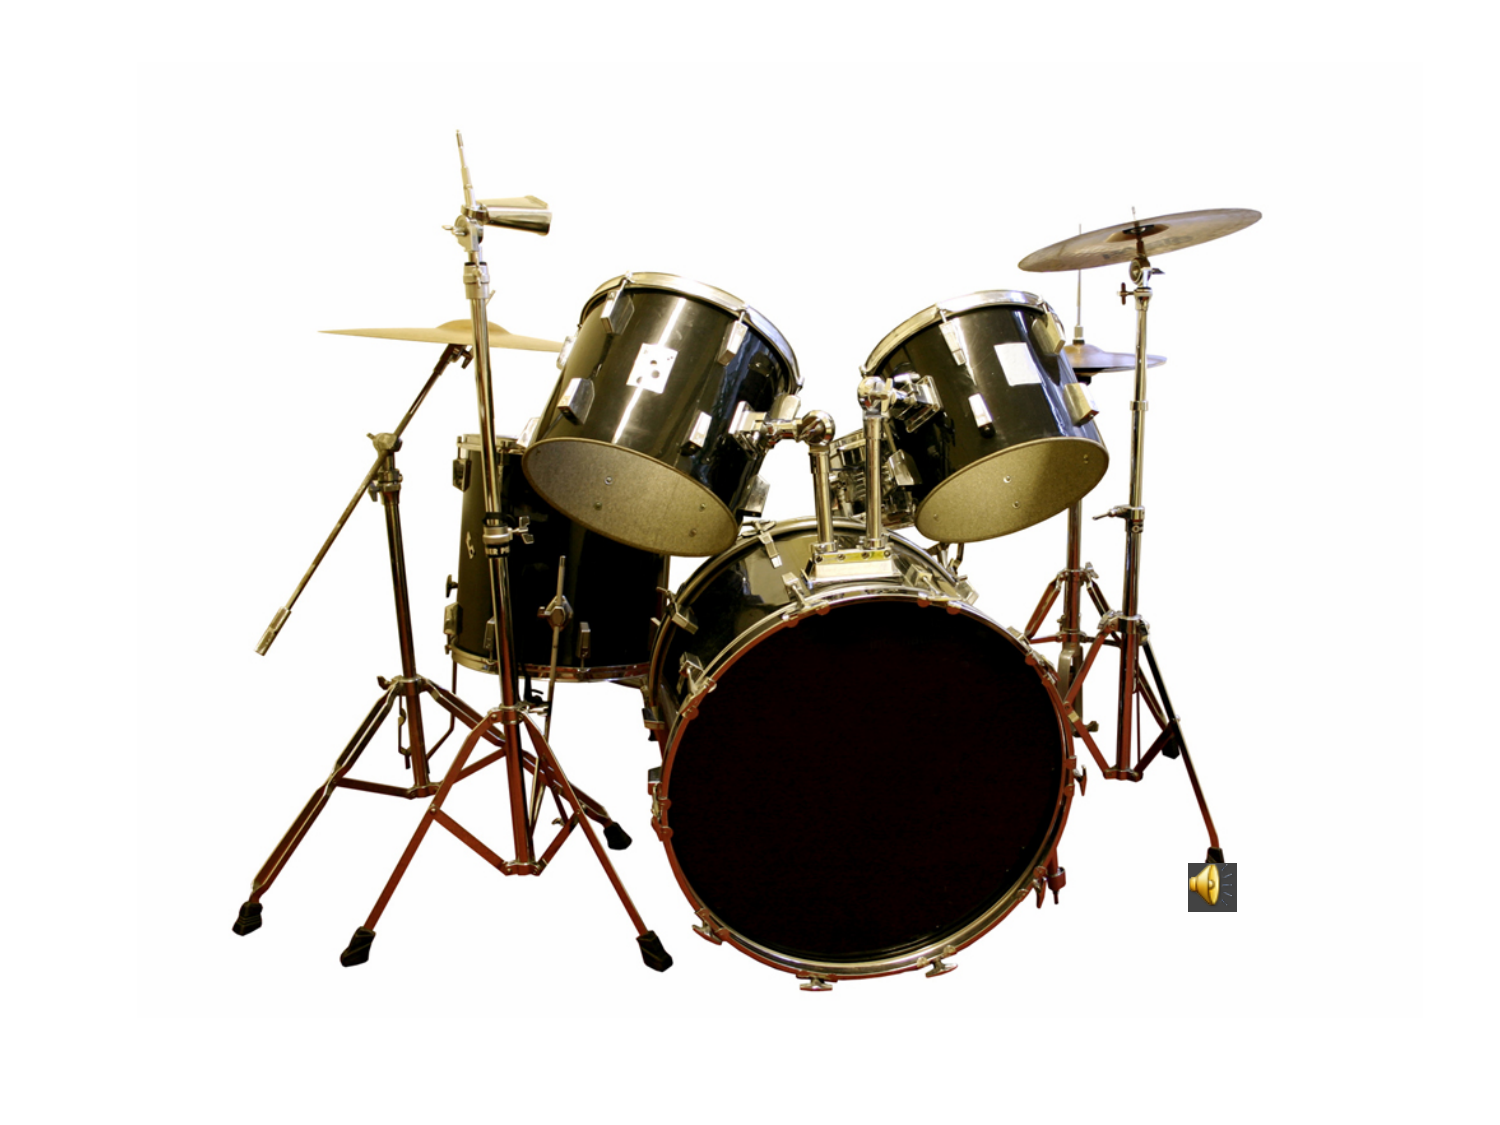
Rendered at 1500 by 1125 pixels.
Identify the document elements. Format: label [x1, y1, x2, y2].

picture [137, 62, 1423, 1018]
